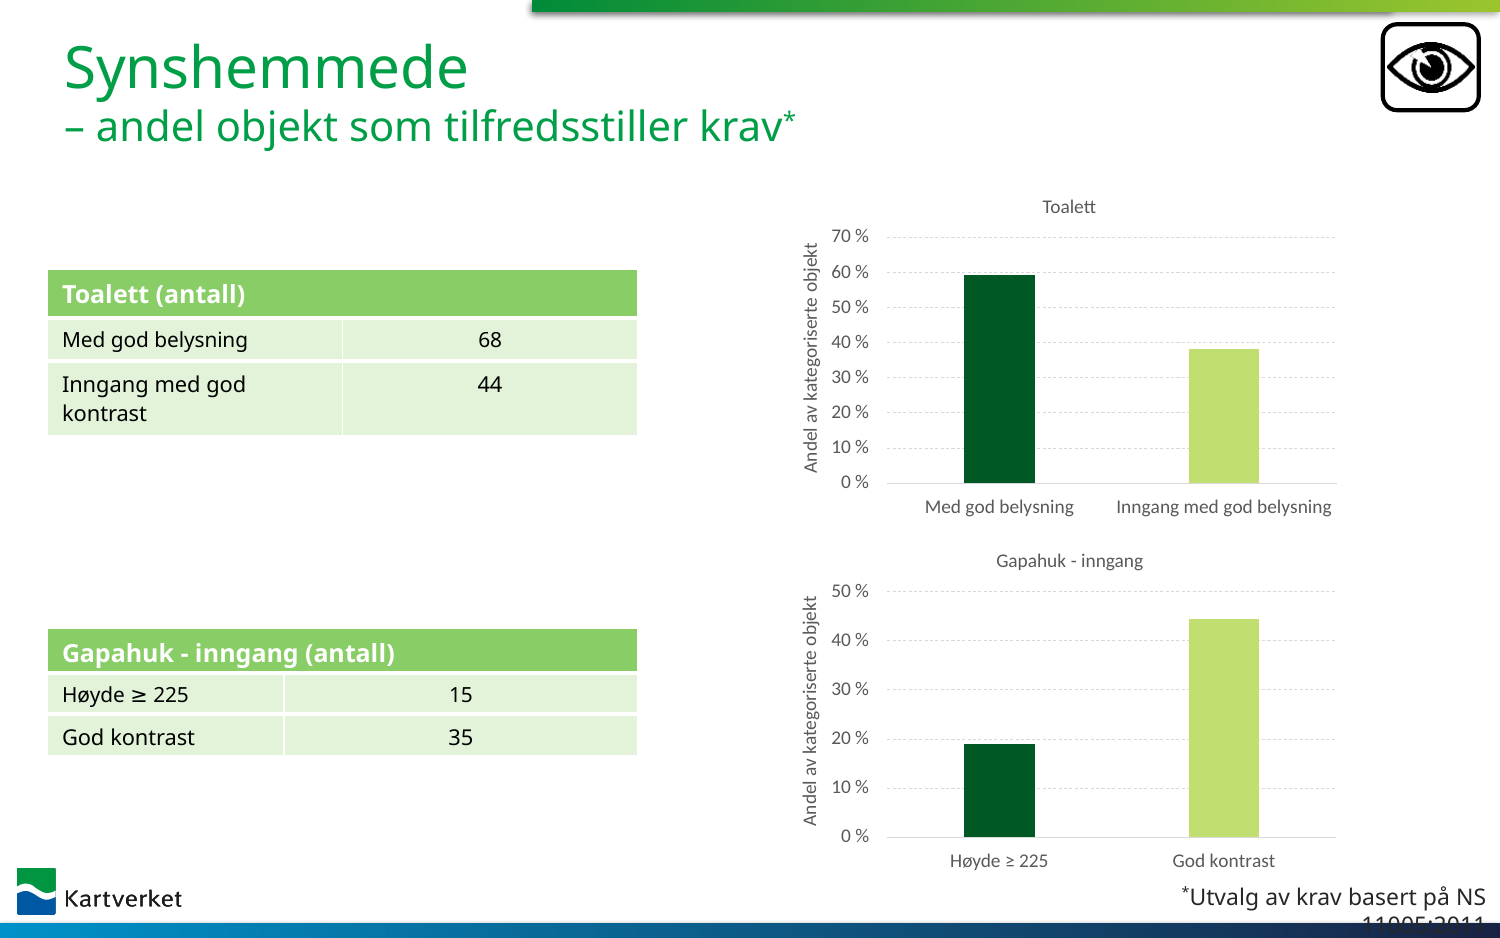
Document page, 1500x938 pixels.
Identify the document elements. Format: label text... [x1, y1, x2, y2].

text_box *Utvalg av krav basert på NS 11005:2011 [1068, 873, 1500, 938]
table_cell 15 [285, 675, 637, 712]
picture [791, 187, 1348, 526]
picture [791, 541, 1348, 880]
table_cell Høyde ≥ 225 [48, 675, 283, 712]
table_cell 68 [343, 320, 637, 359]
table_cell 44 [343, 363, 637, 435]
text_box Synshemmede – andel objekt som tilfredsstiller krav* [49, 24, 1431, 158]
table_header Gapahuk - inngang (antall) [48, 629, 637, 671]
table_header Toalett (antall) [48, 270, 637, 316]
table_cell Med god belysning [48, 320, 342, 359]
table_cell God kontrast [48, 716, 283, 755]
table_cell Inngang med god kontrast [48, 363, 342, 435]
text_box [1382, 24, 1480, 111]
table_cell 35 [285, 716, 637, 755]
